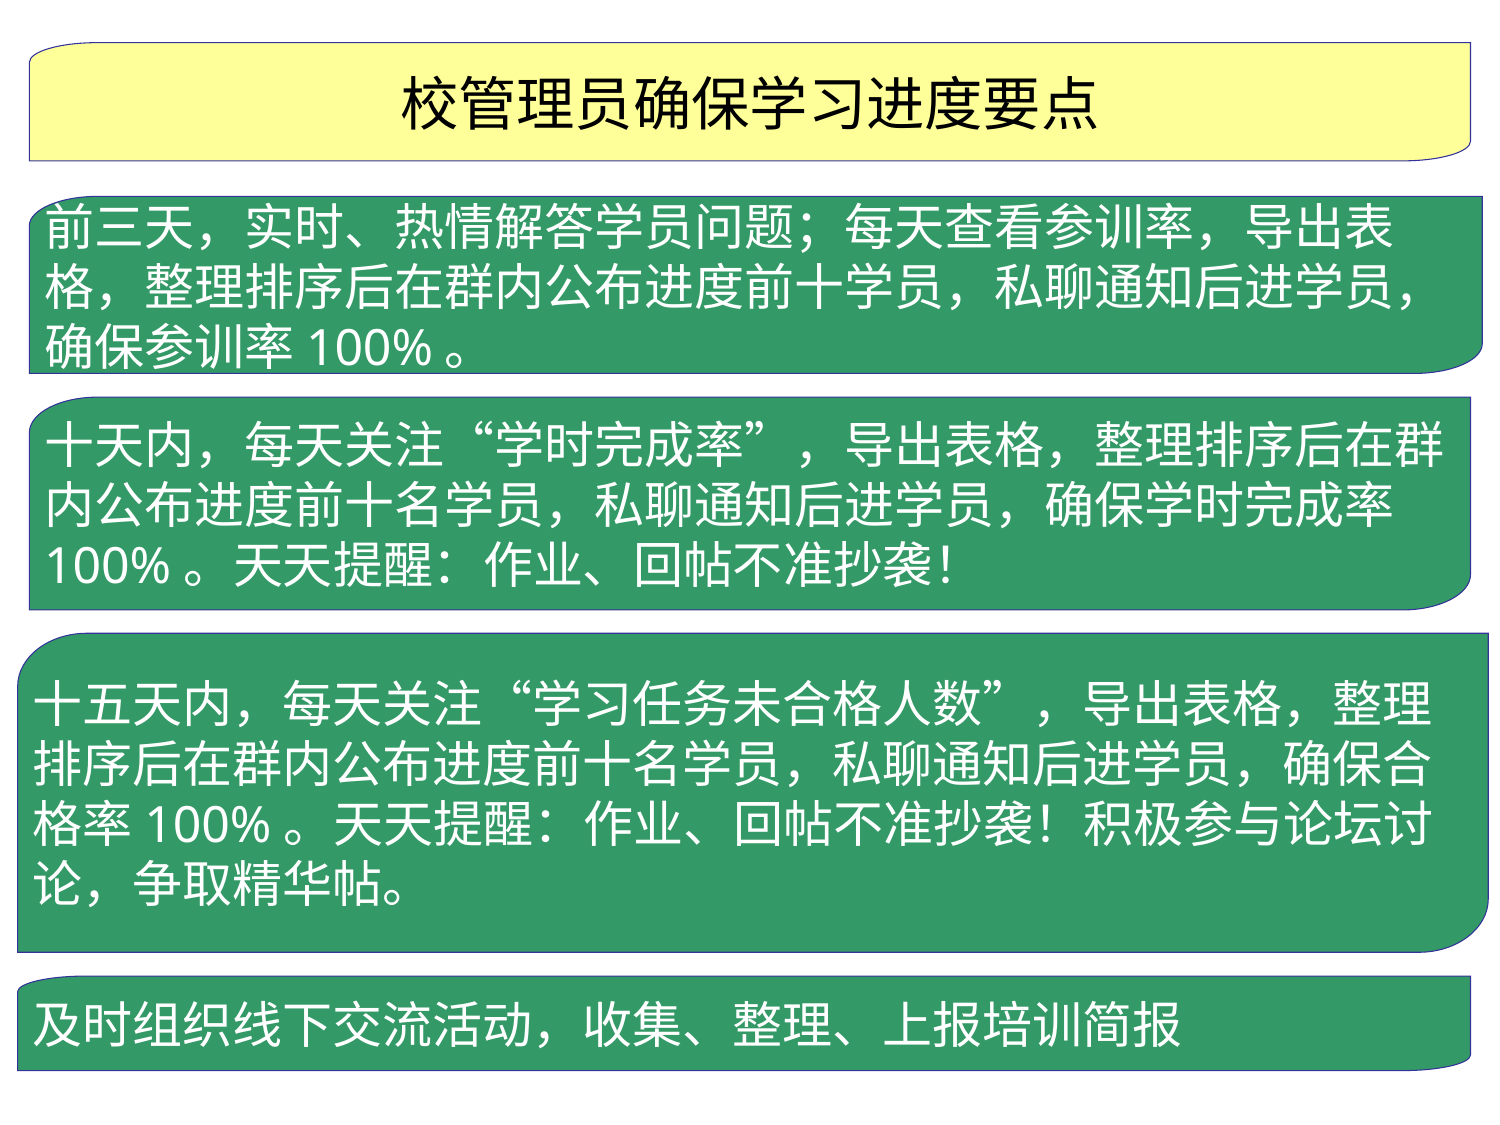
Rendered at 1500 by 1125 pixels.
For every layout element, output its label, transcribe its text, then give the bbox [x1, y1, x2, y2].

text_box 前三天，实时、热情解答学员问题；每天查看参训率，导出表格，整理排序后在群内公布进度前十学员，私聊通知后进学员，确保参训率100%。 [29, 196, 1483, 374]
text_box 十天内，每天关注“学时完成率”，导出表格，整理排序后在群内公布进度前十名学员，私聊通知后进学员，确保学时完成率100%。天天提醒：作业、回帖不准抄袭！ [29, 397, 1471, 610]
text_box 十五天内，每天关注“学习任务未合格人数”，导出表格，整理排序后在群内公布进度前十名学员，私聊通知后进学员，确保合格率100%。天天提醒：作业、回帖不准抄袭！积极参与论坛讨论，争取精华帖。 [17, 633, 1489, 953]
text_box 校管理员确保学习进度要点 [29, 42, 1471, 161]
text_box 及时组织线下交流活动，收集、整理、上报培训简报 [17, 976, 1471, 1071]
